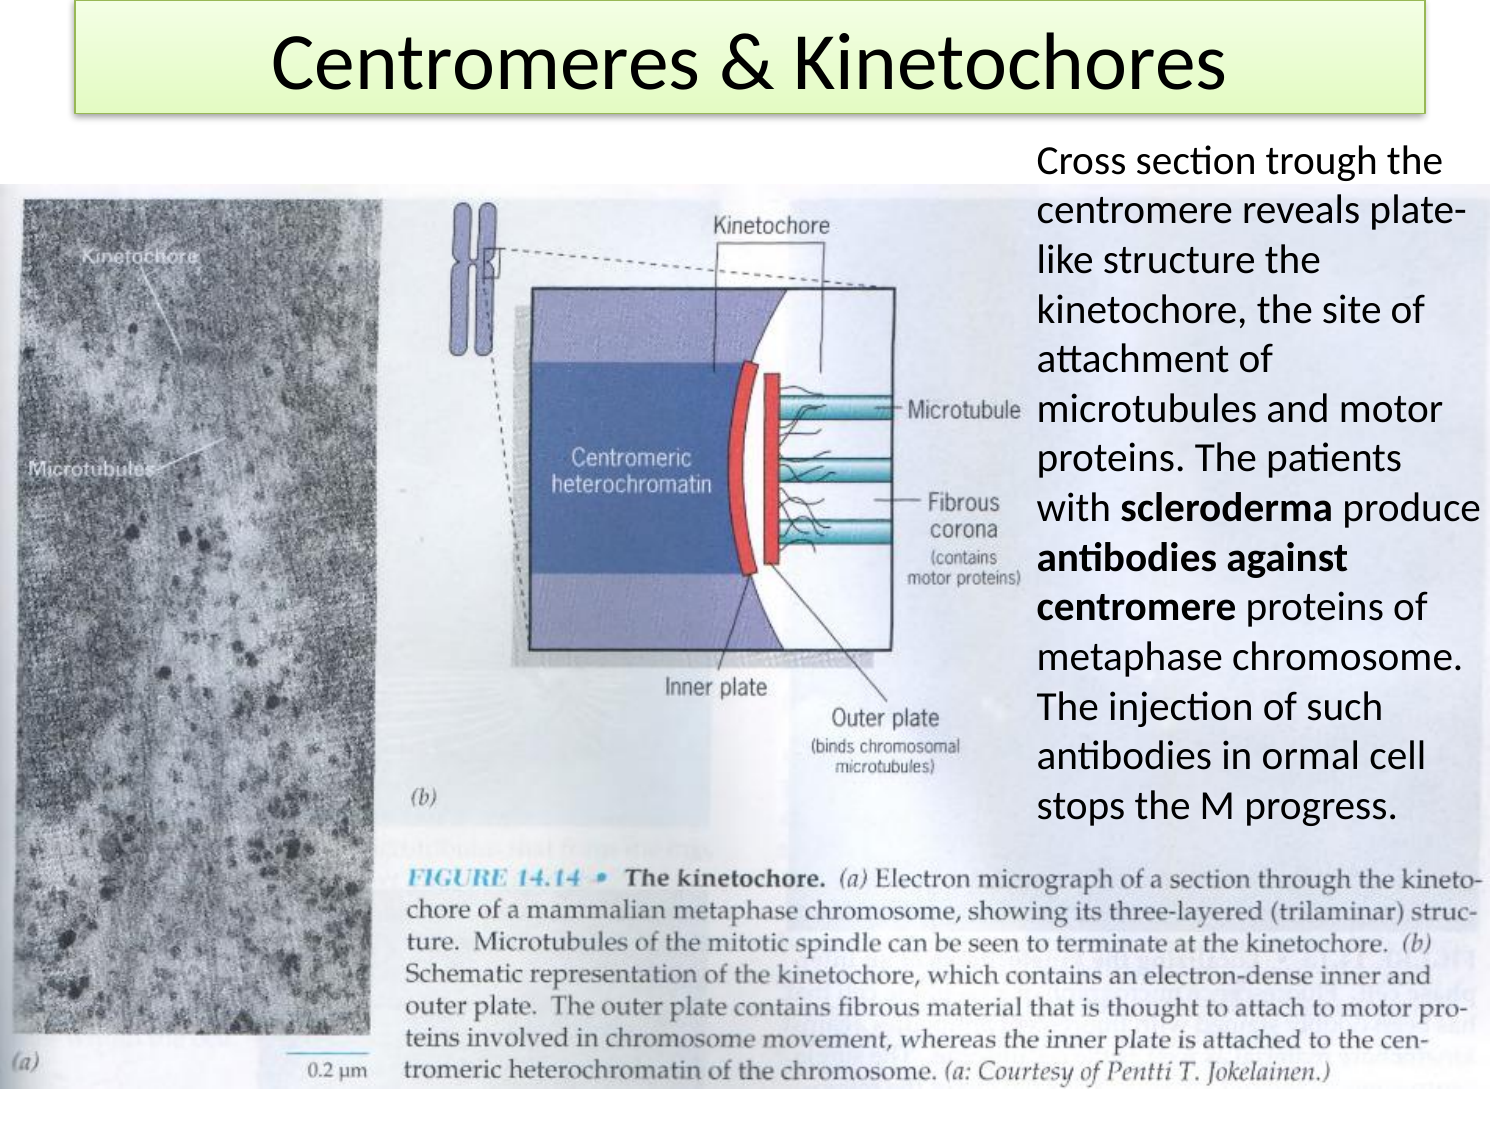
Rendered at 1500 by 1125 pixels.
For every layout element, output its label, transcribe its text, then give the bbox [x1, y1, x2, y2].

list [0, 184, 1490, 1090]
text_box Cross section trough the centromere reveals plate-like structure the kinetochore, the site of attachment of microtubules and motor proteins. The patients with scleroderma produce antibodies against centromere proteins of metaphase chromosome. The injection of such antibodies in ormal cell stops the M progress. [1021, 125, 1500, 858]
title Centromeres & Kinetochores [74, 0, 1426, 114]
